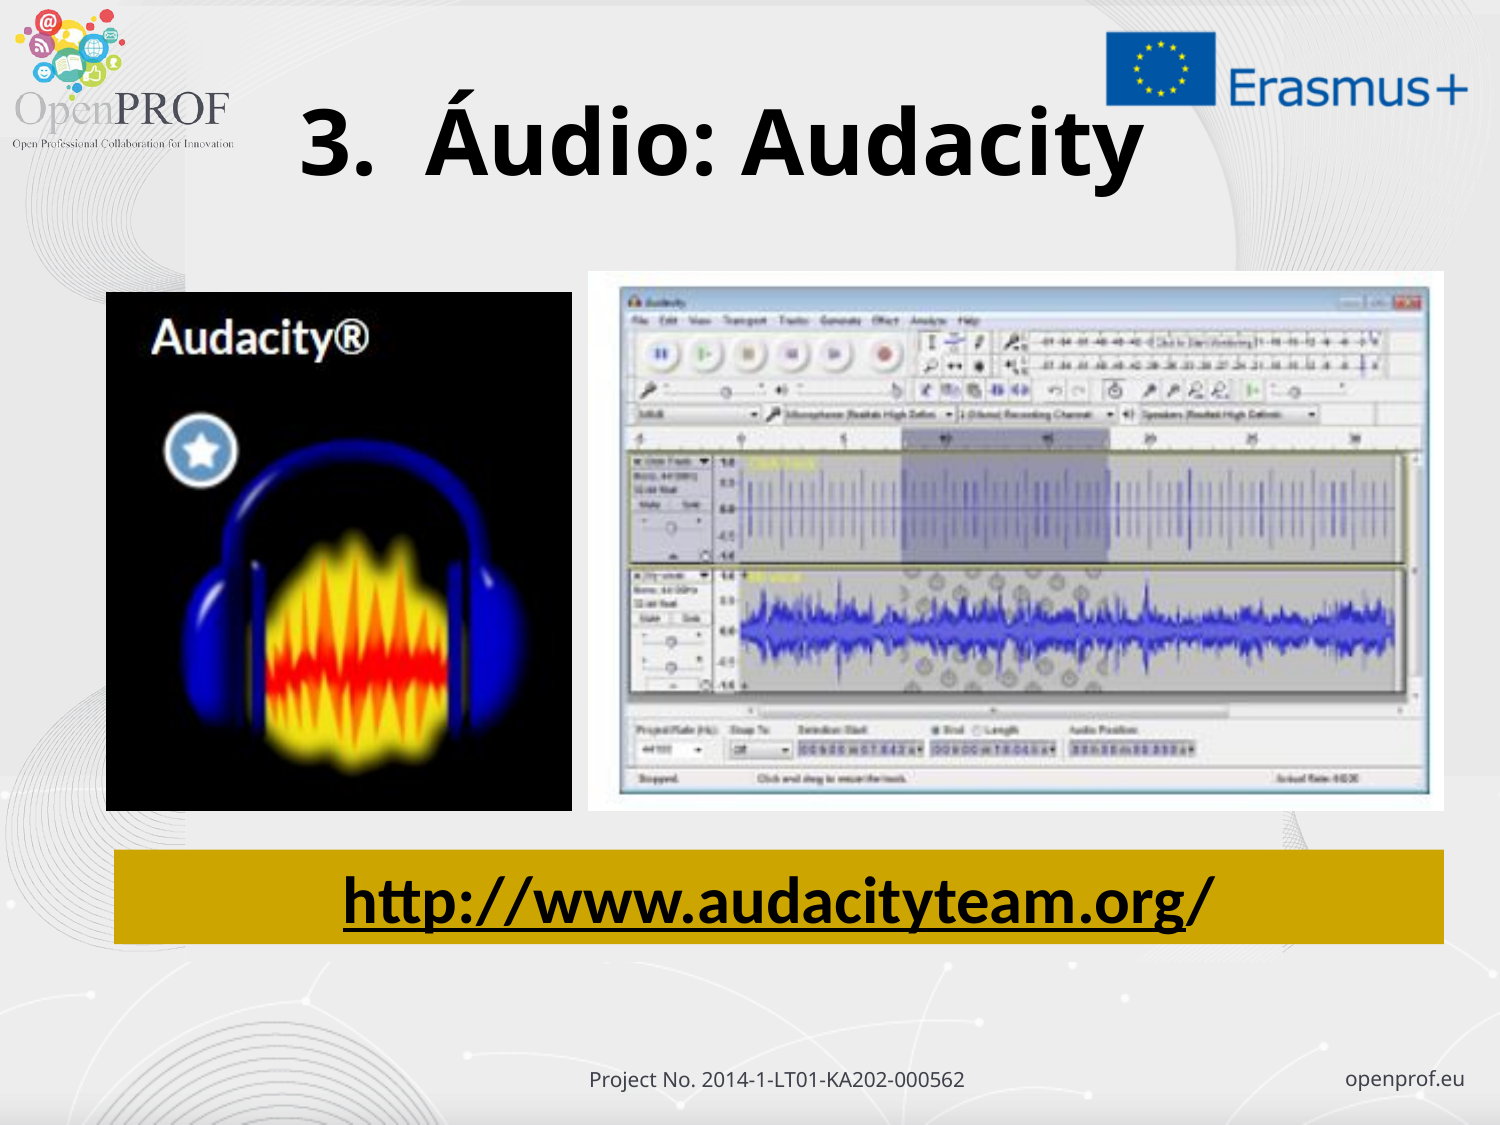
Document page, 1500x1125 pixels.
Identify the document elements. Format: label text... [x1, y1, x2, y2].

text_box http://www.audacityteam.org/ [114, 849, 1444, 945]
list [106, 292, 572, 811]
picture [0, 0, 1500, 1125]
title 3. Áudio: Audacity [187, 45, 1282, 233]
